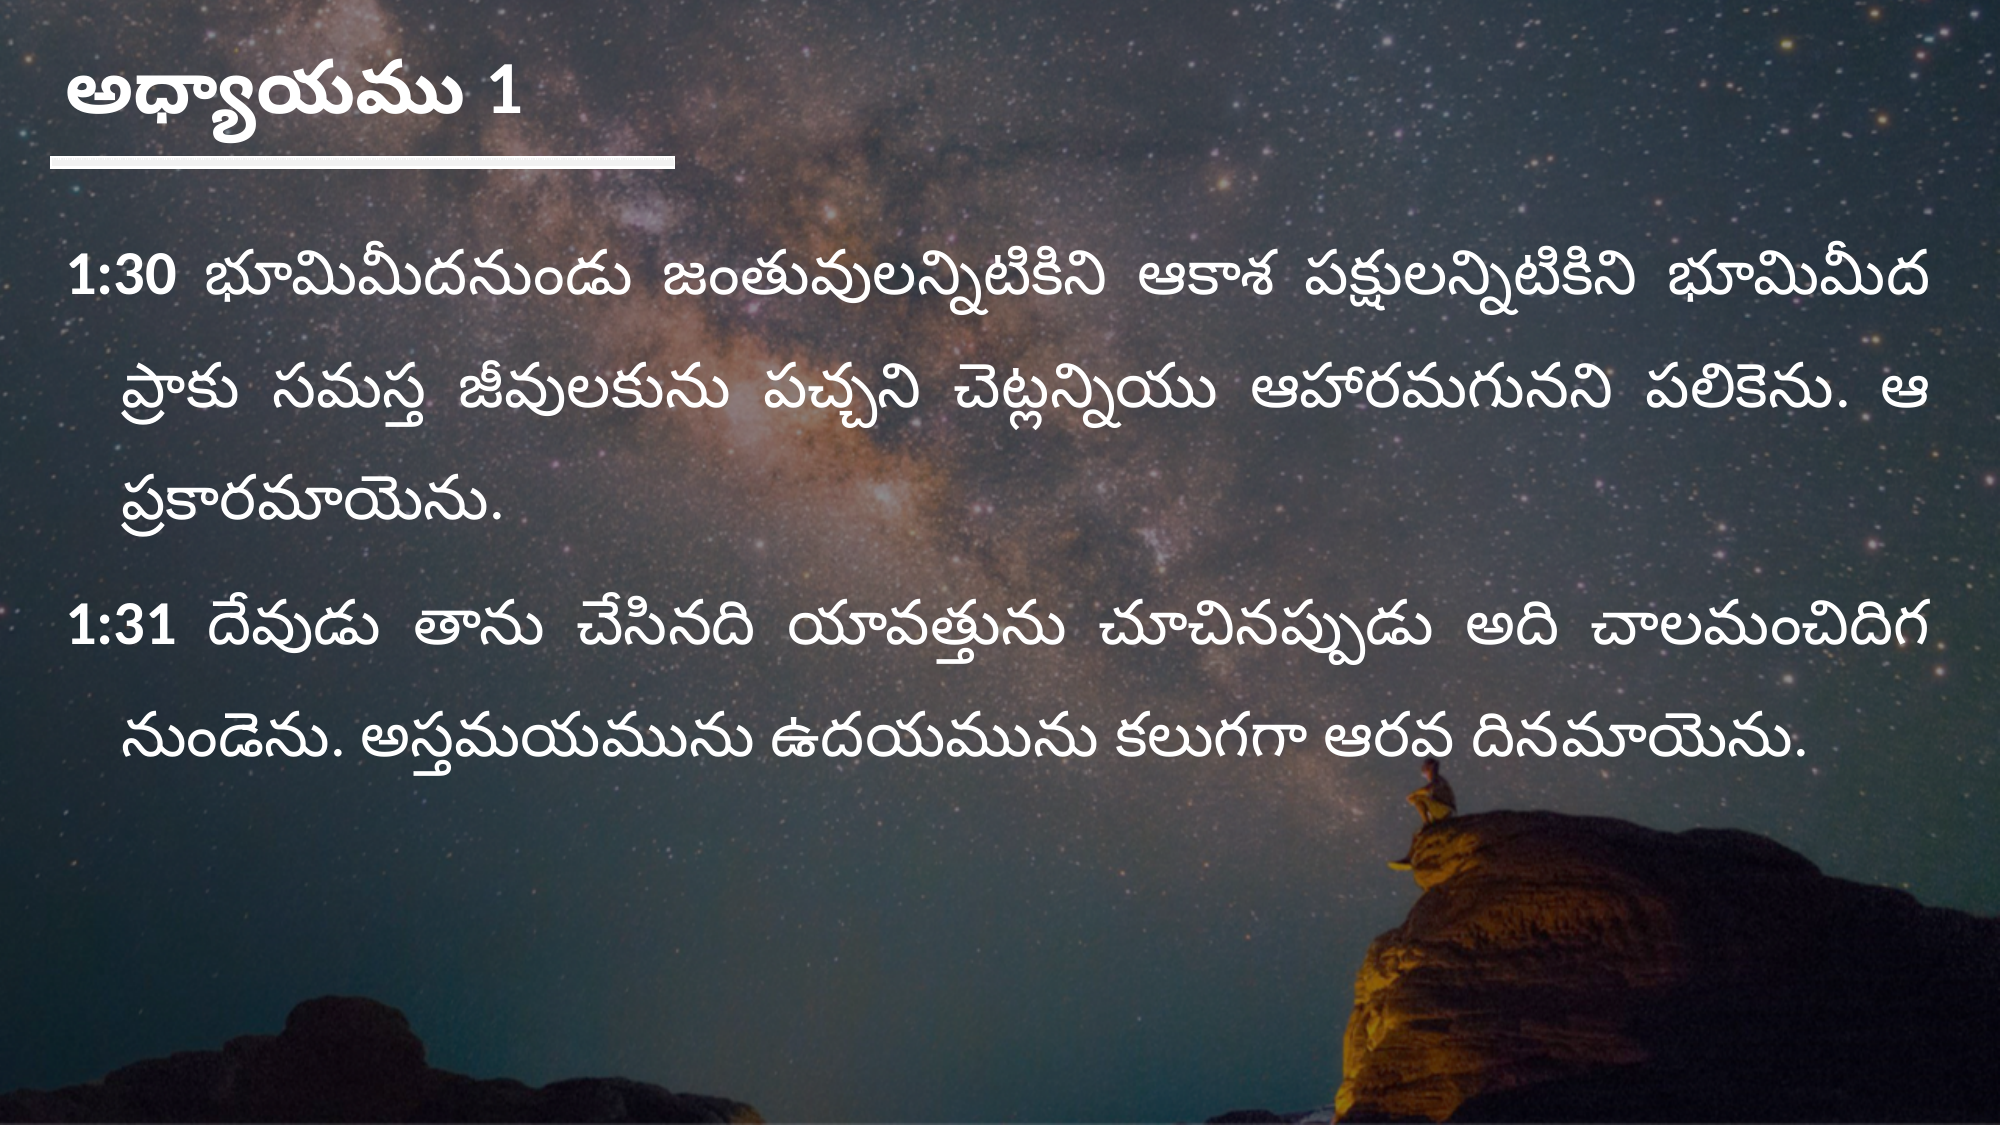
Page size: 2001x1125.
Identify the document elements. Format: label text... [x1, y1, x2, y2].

picture [0, 0, 2000, 1125]
title అధ్యాయము 1 [50, 0, 1925, 167]
list 1:30 భూమిమీదనుండు జంతువులన్నిటికిని ఆకాశ పక్షులన్నిటికిని భూమిమీద ప్రాకు సమస్త జీవులకును పచ్చని చెట్లన్నియు ఆహారమగునని పలికెను. ఆ ప్రకారమాయెను. 1:31 దేవుడు తాను చేసినది యావత్తును చూచినప్పుడు అది చాలమంచిదిగ నుండెను. అస్తమయమును ఉదయమును కలుగగా ఆరవ దినమాయెను. [50, 187, 1946, 1063]
